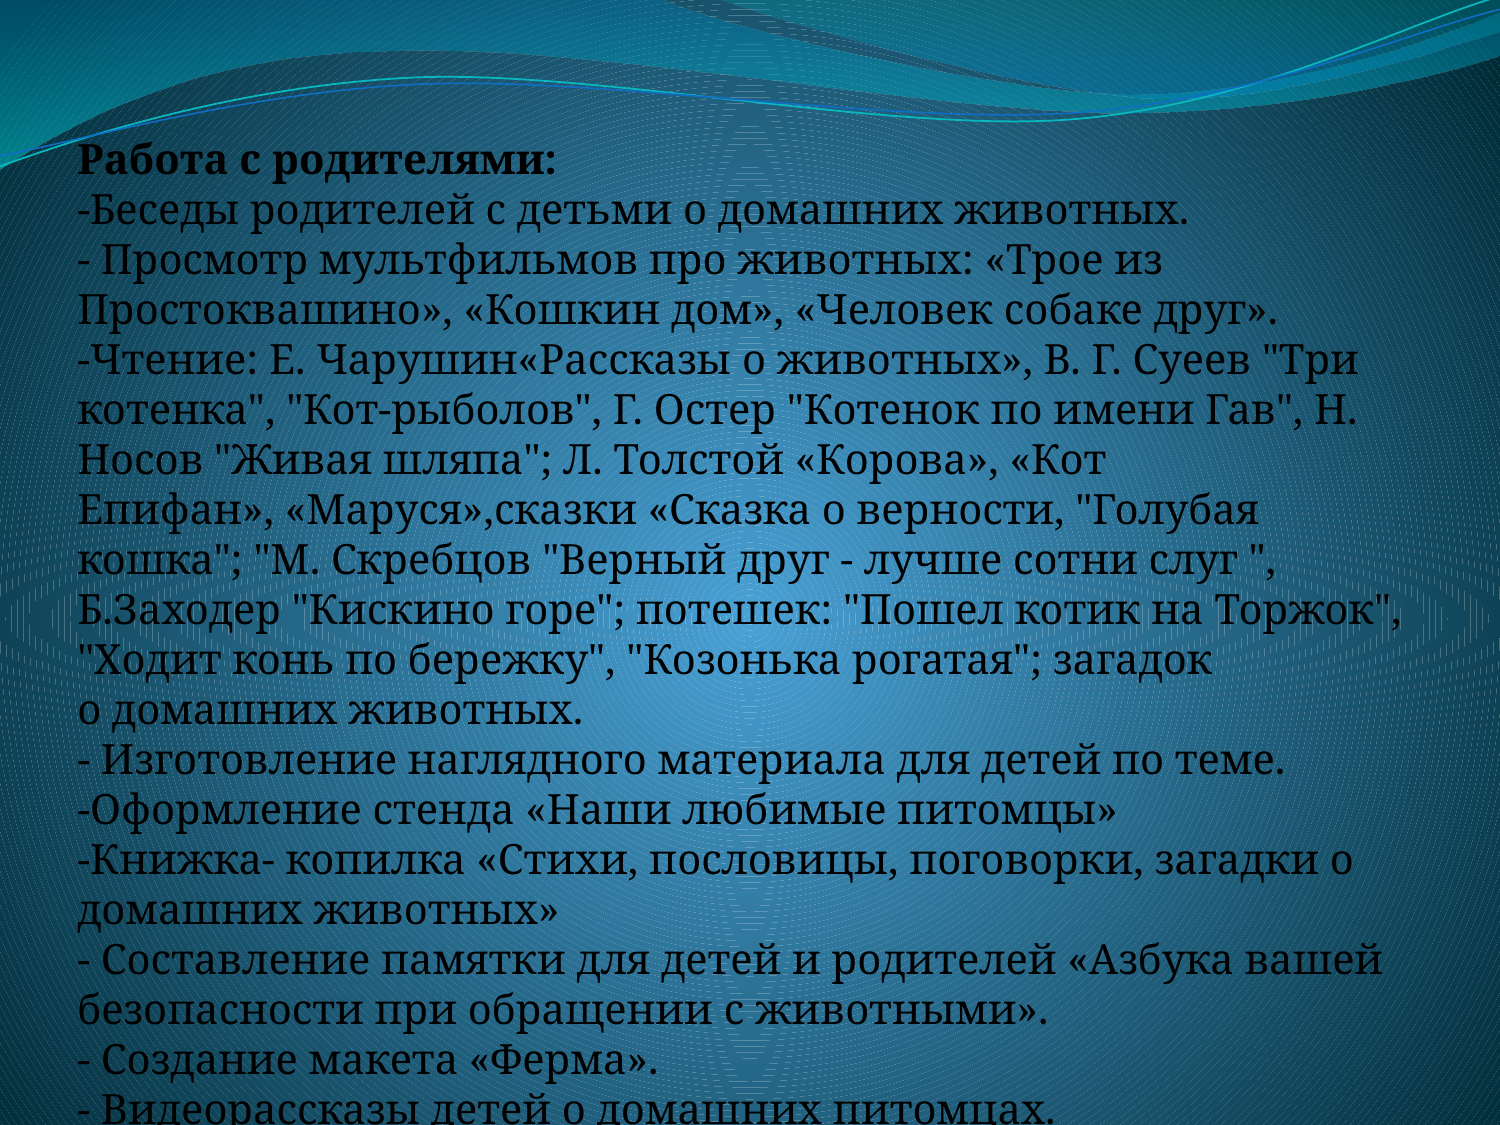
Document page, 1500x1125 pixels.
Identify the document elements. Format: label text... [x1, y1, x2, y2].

text_box Работа с родителями: -Беседы родителей с детьми о домашних животных. - Просмотр мультфильмов про животных: «Трое из Простоквашино», «Кошкин дом», «Человек собаке друг». -Чтение: Е. Чарушин«Рассказы о животных», В. Г. Суеев "Три котенка", "Кот-рыболов", Г. Остер "Котенок по имени Гав", Н. Носов "Живая шляпа"; Л. Толстой «Корова», «Кот Епифан», «Маруся»,сказки «Сказка о верности, "Голубая кошка"; "М. Скребцов "Верный друг - лучше сотни слуг ", Б.Заходер "Кискино горе"; потешек: "Пошел котик на Торжок", "Ходит конь по бережку", "Козонька рогатая"; загадок о домашних животных. - Изготовление наглядного материала для детей по теме. -Оформление стенда «Наши любимые питомцы» -Книжка- копилка «Стихи, пословицы, поговорки, загадки о домашних животных» - Составление памятки для детей и родителей «Азбука вашей безопасности при обращении с животными». - Создание макета «Ферма». - Видеорассказы детей о домашних питомцах. [62, 75, 1450, 1125]
